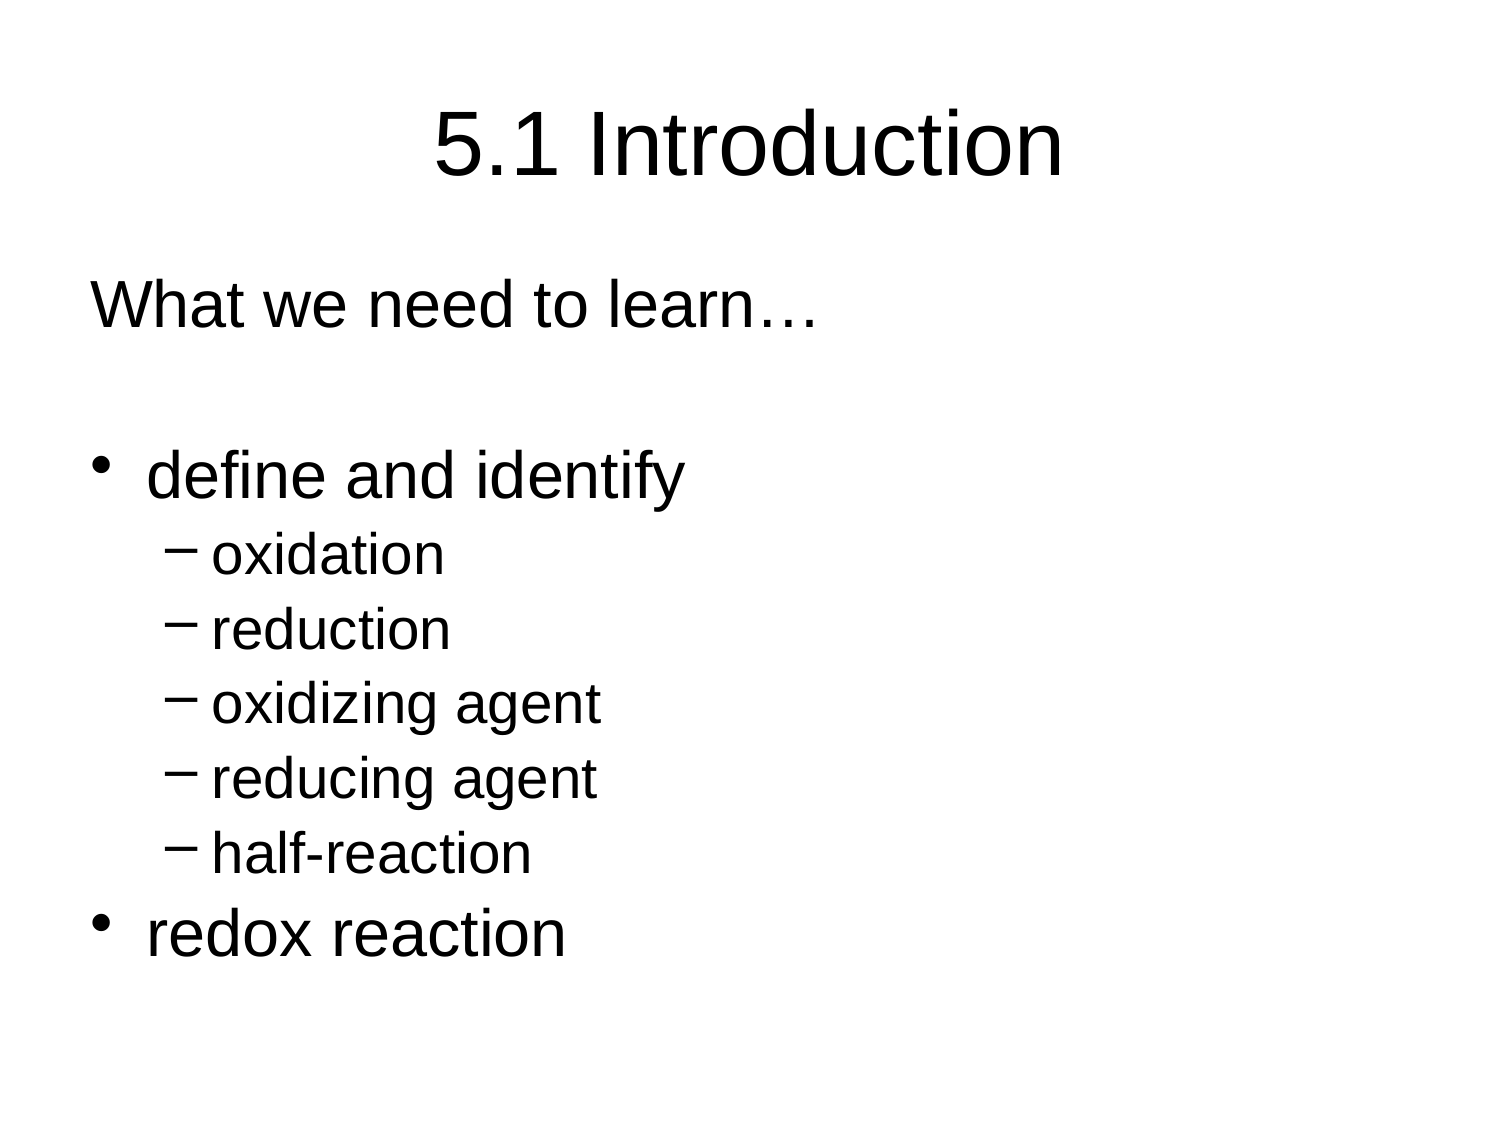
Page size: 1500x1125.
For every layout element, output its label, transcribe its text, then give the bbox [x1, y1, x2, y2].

list What we need to learn… define and identify oxidation reduction oxidizing agent reducing agent half-reaction redox reaction [74, 262, 1426, 1006]
title 5.1 Introduction [74, 44, 1426, 233]
